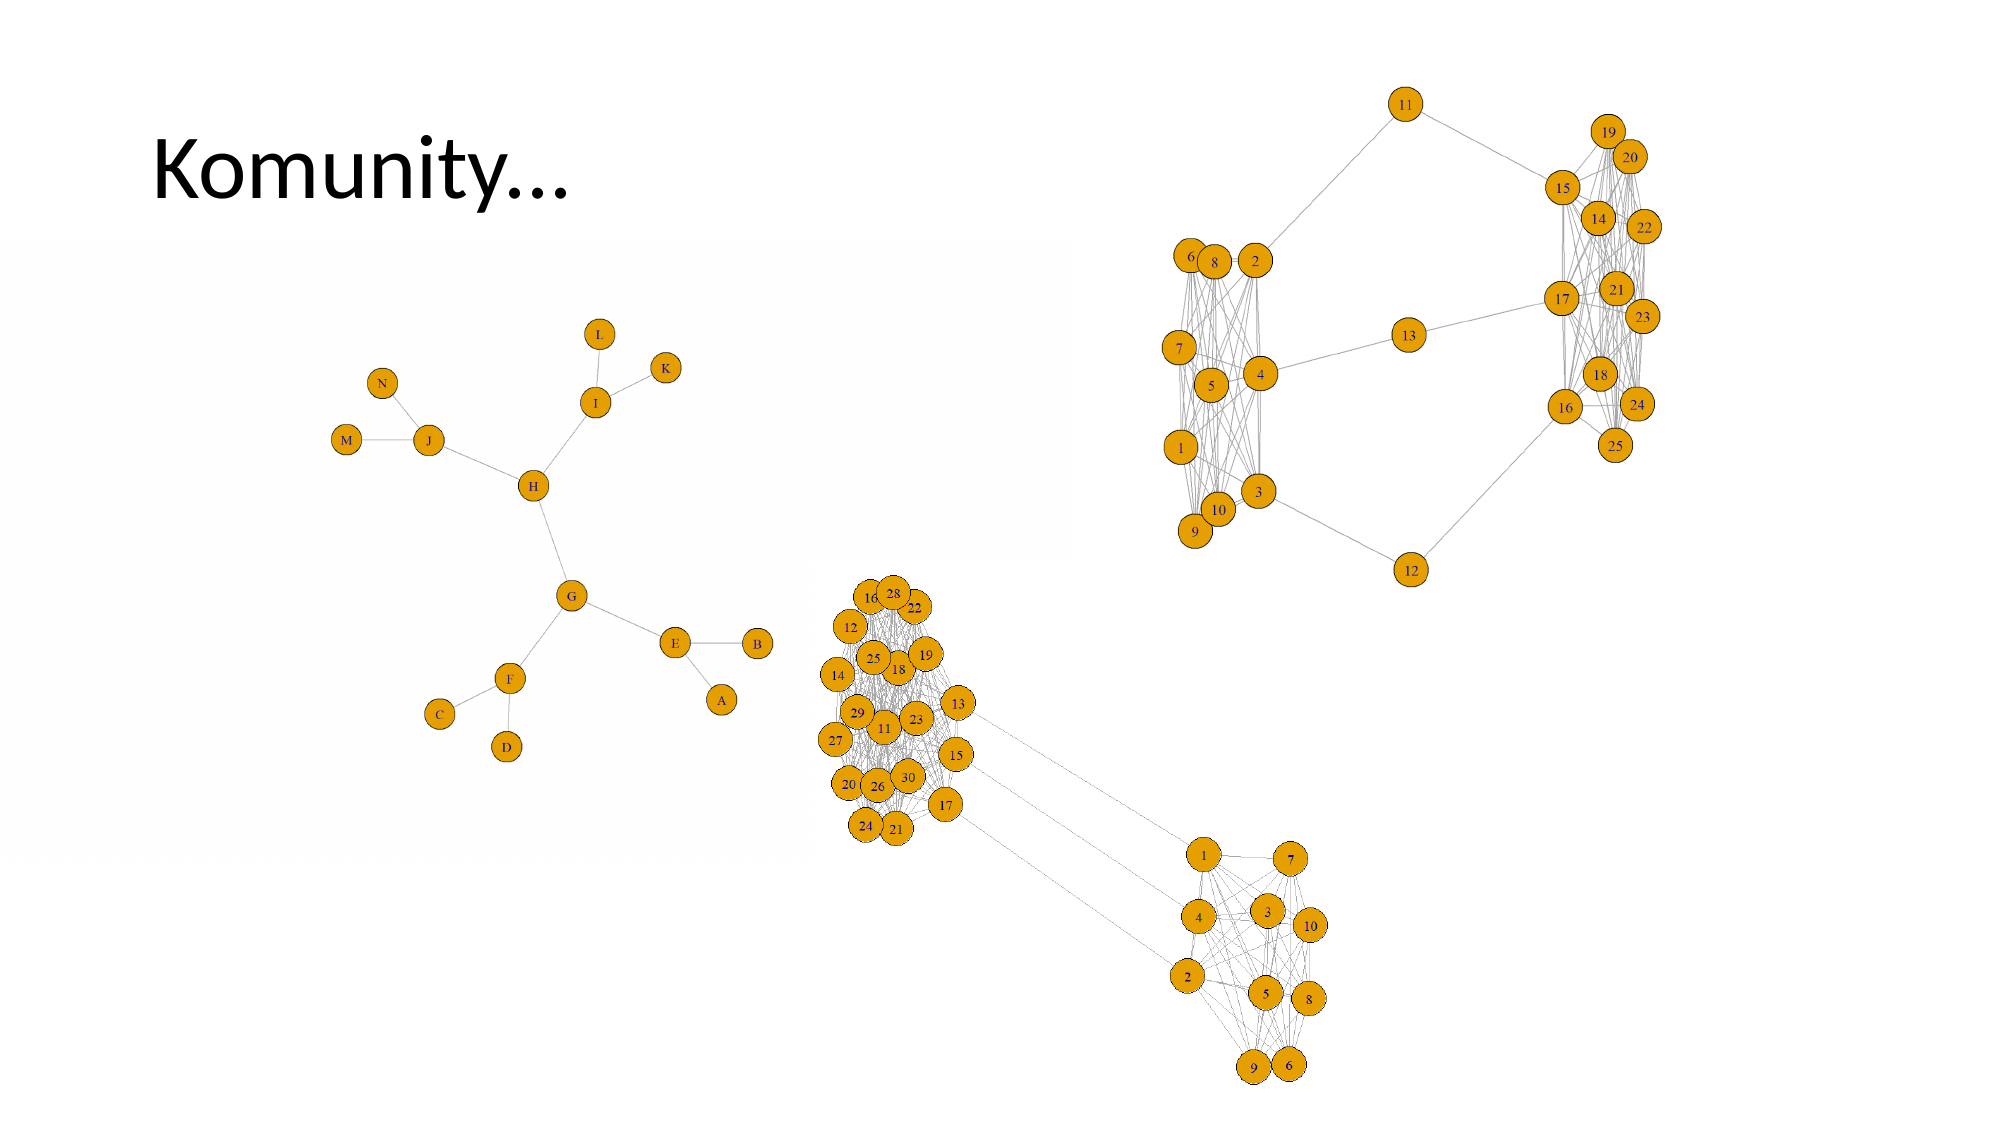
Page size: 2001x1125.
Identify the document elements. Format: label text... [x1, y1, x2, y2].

picture [0, 235, 1330, 1097]
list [787, 0, 2000, 701]
title Komunity... [137, 59, 782, 234]
